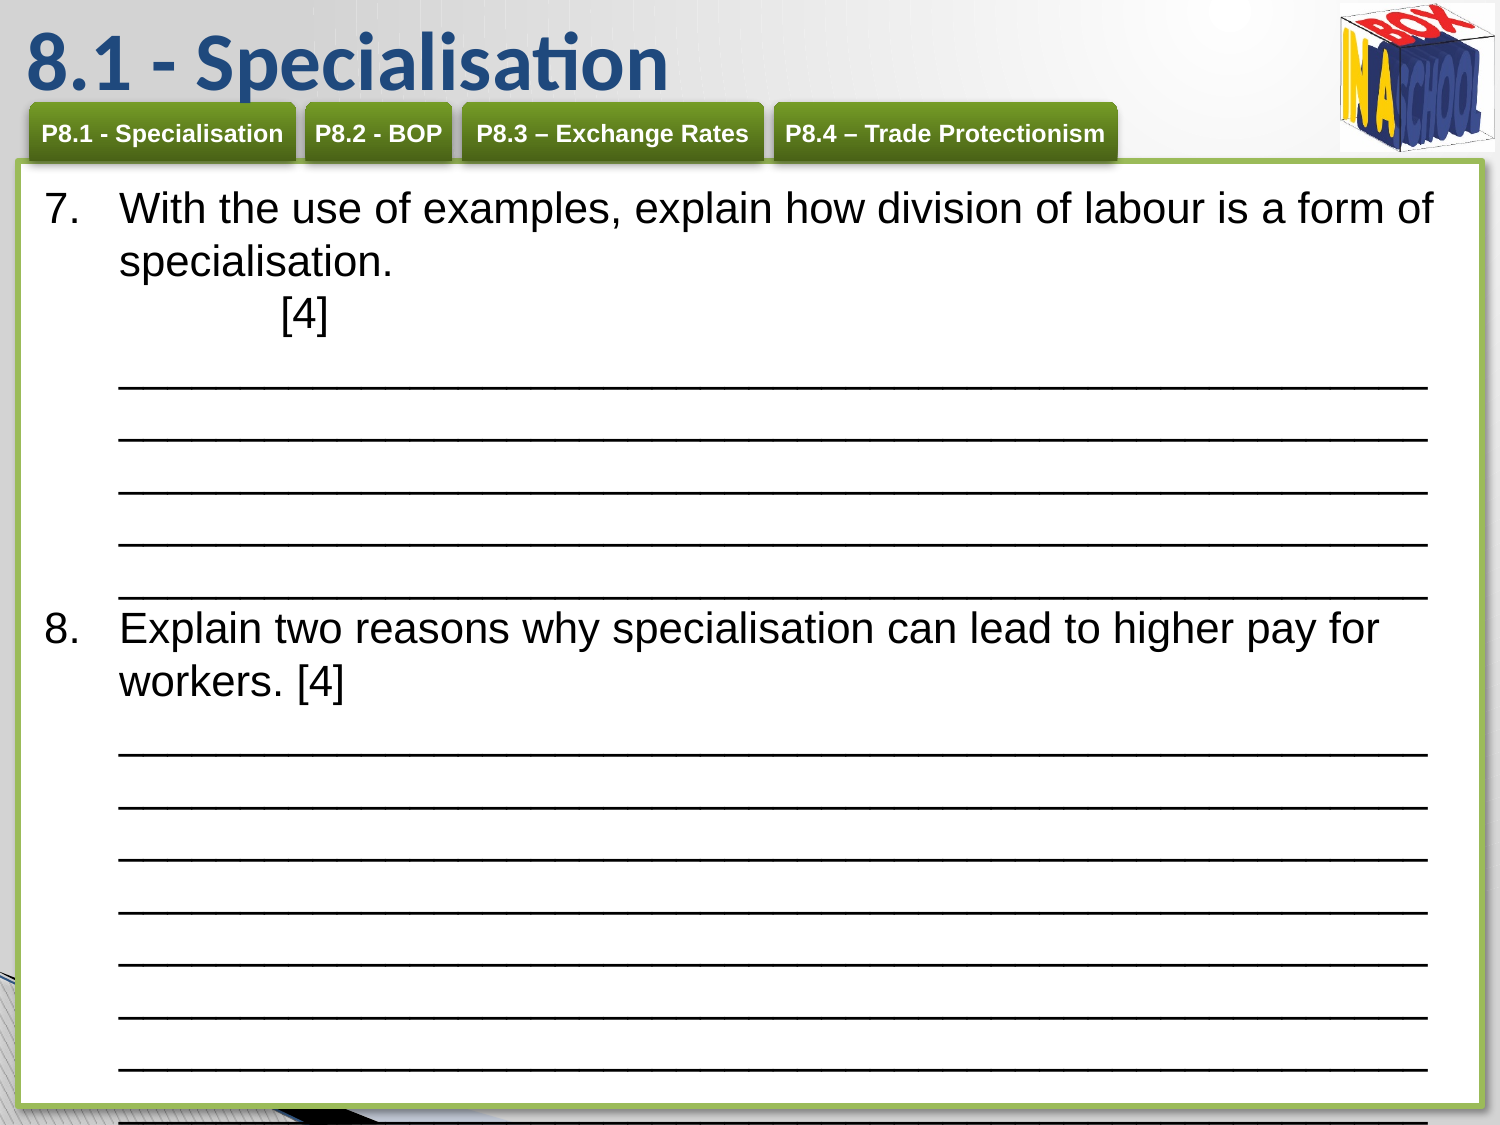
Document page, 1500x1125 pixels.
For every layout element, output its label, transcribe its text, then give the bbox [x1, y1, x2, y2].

title 8.1 - Specialisation [11, 11, 1465, 102]
text_box With the use of examples, explain how division of labour is a form of specialisation. [4] ______________________________________________________________________________________________________________________________________________________________________________________________________________________________________________________________________________ Explain two reasons why specialisation can lead to higher pay for workers. [4] ______________________________________________________ ______________________________________________________ ______________________________________________________ ______________________________________________________ ______________________________________________________ __________________________________________________________________________________________________________________________________________________________________ [29, 172, 1465, 1125]
picture [1340, 3, 1495, 152]
